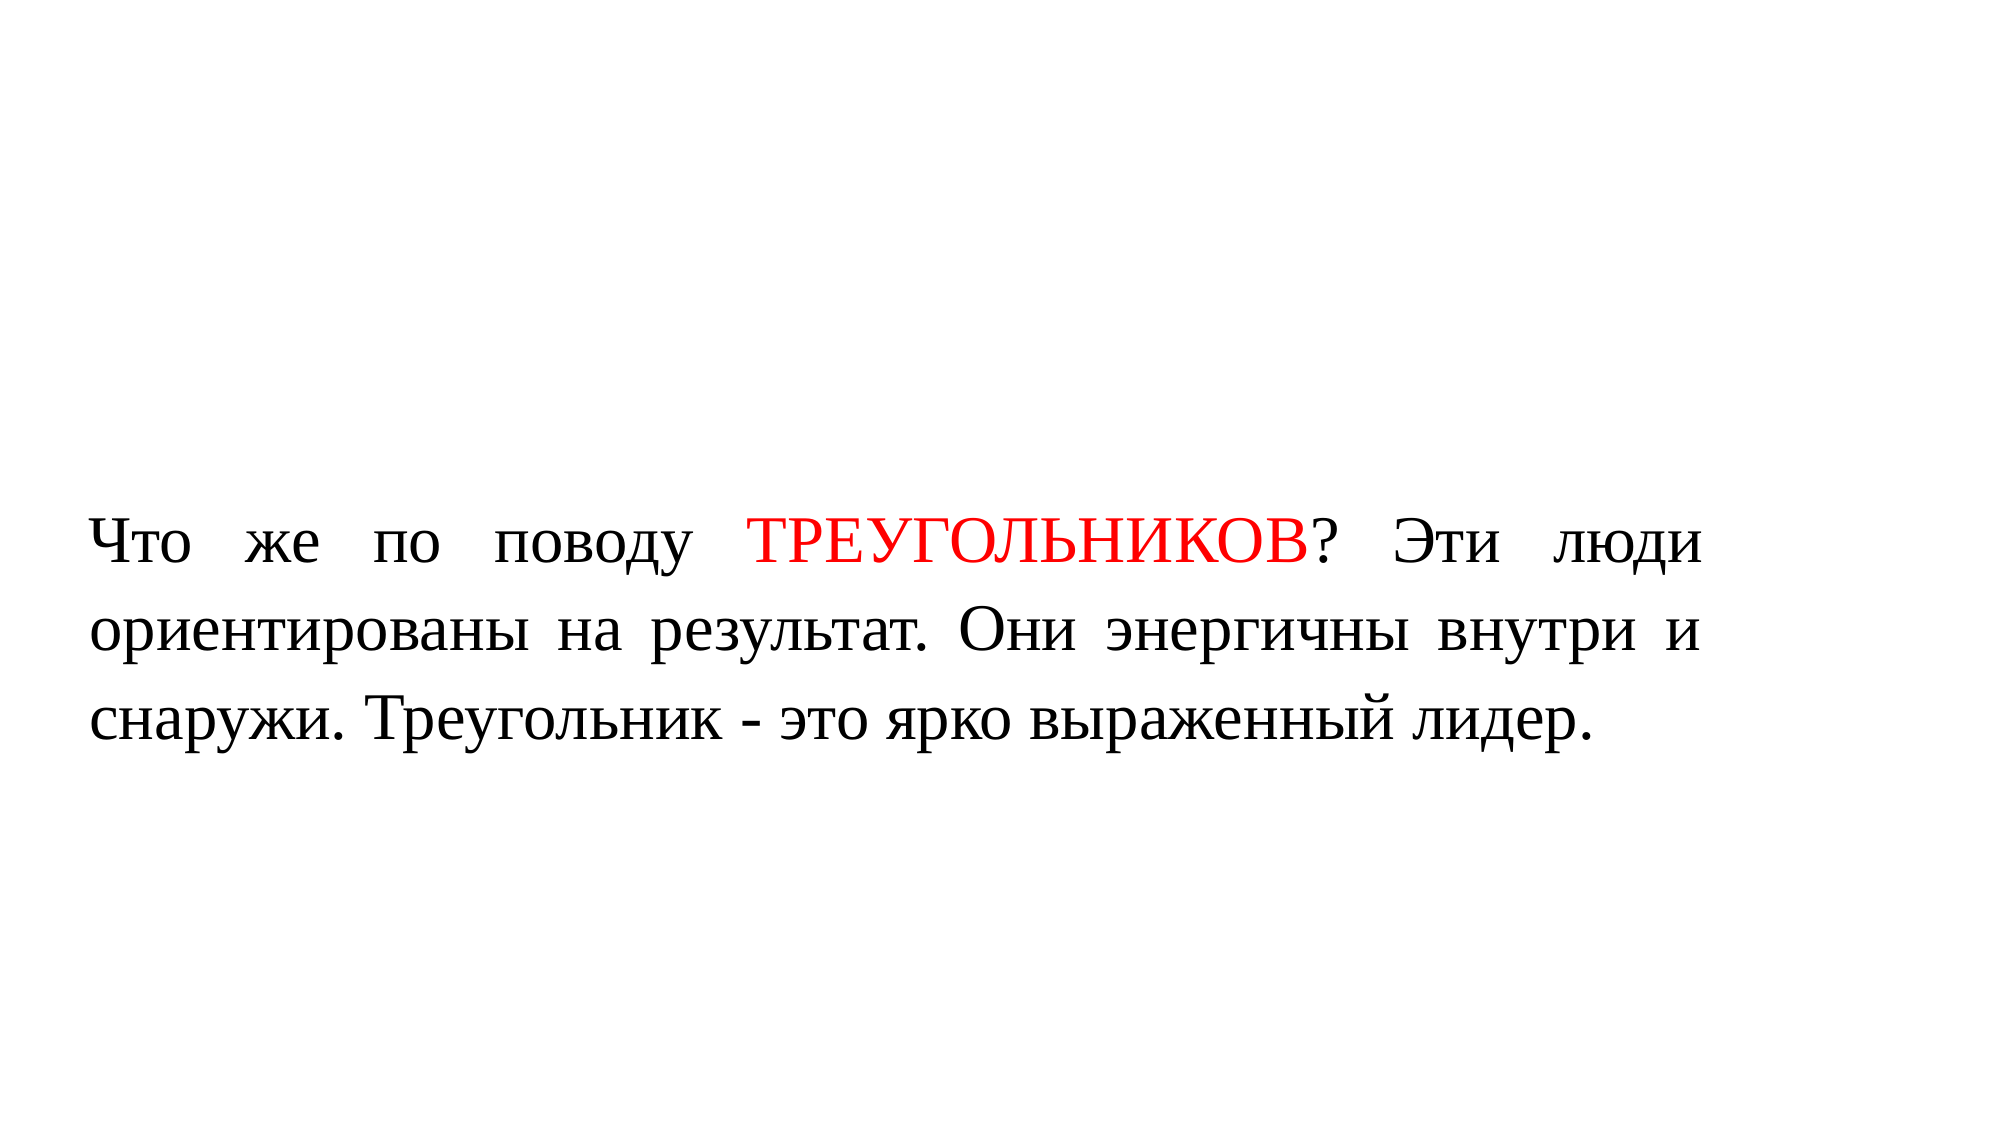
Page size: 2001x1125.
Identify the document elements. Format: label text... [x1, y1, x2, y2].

text_box Что же по поводу ТРЕУГОЛЬНИКОВ? Эти люди ориентированы на результат. Они энергичны внутри и снаружи. Треугольник - это ярко выраженный лидер. [60, 479, 1747, 761]
